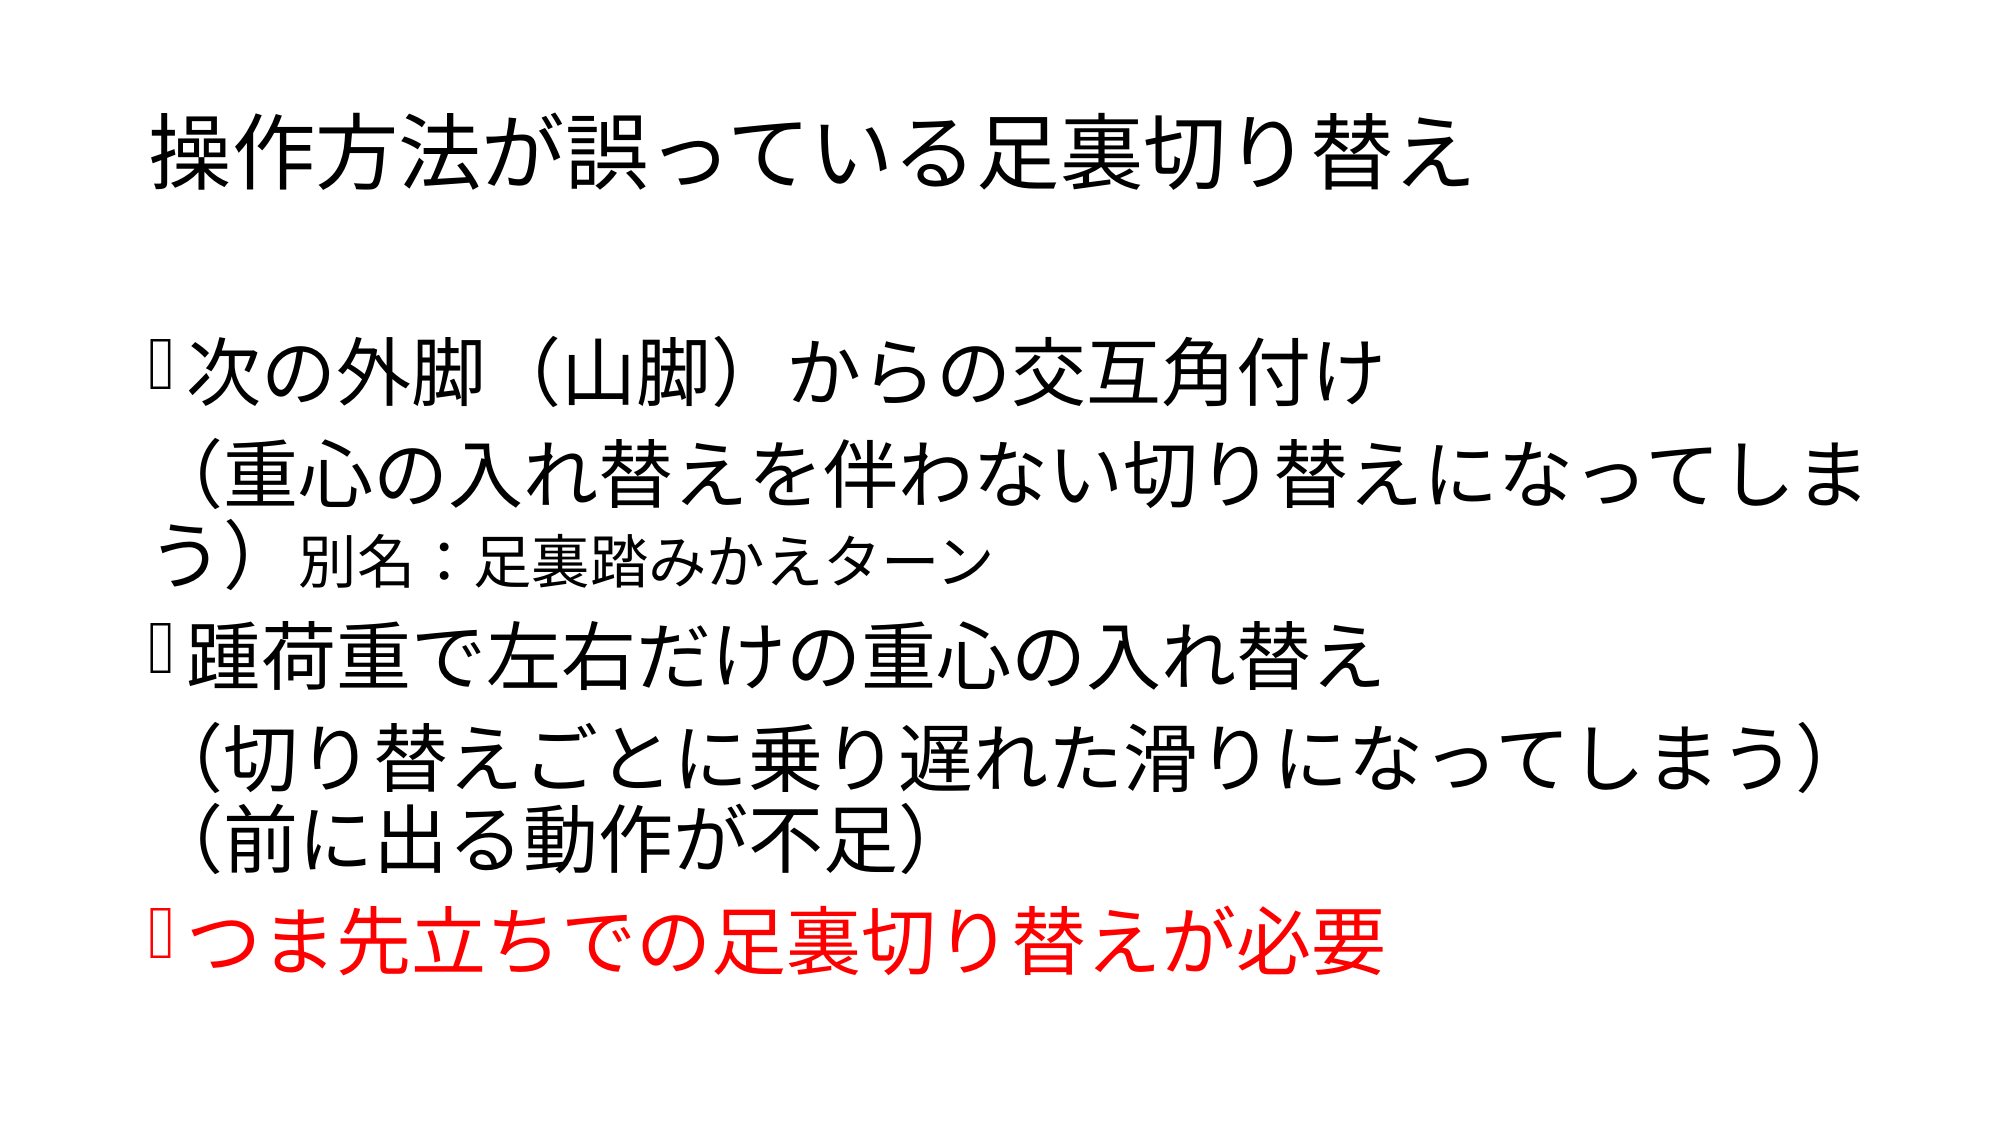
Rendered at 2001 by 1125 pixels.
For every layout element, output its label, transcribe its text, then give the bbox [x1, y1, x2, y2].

list 次の外脚（山脚）からの交互角付け （重心の入れ替えを伴わない切り替えになってしまう）別名：足裏踏みかえターン 踵荷重で左右だけの重心の入れ替え （切り替えごとに乗り遅れた滑りになってしまう）（前に出る動作が不足） つま先立ちでの足裏切り替えが必要 [134, 328, 1891, 1062]
title 操作方法が誤っている足裏切り替え [134, 45, 1937, 267]
